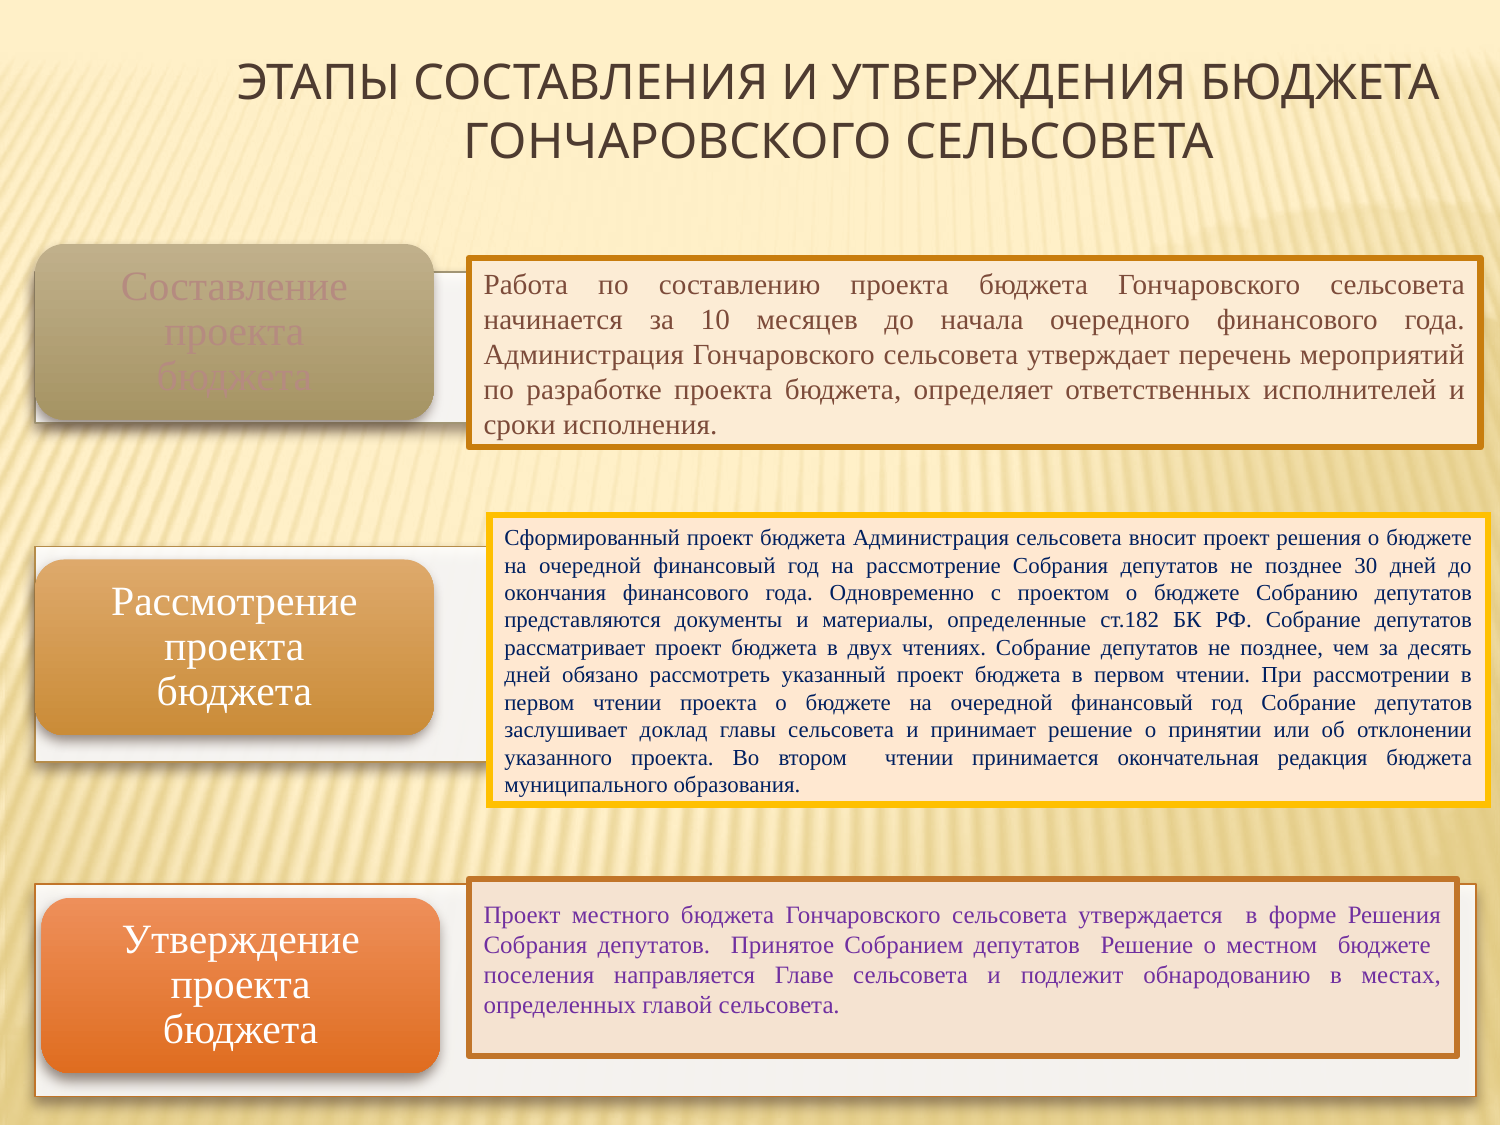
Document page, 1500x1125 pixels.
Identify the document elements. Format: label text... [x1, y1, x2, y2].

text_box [34, 187, 1477, 1097]
title ЭТАПЫ СОСТАВЛЕНИЯ И УТВЕРЖДЕНИЯ БЮДЖЕТА Гончаровского сельсовета [177, 42, 1500, 208]
